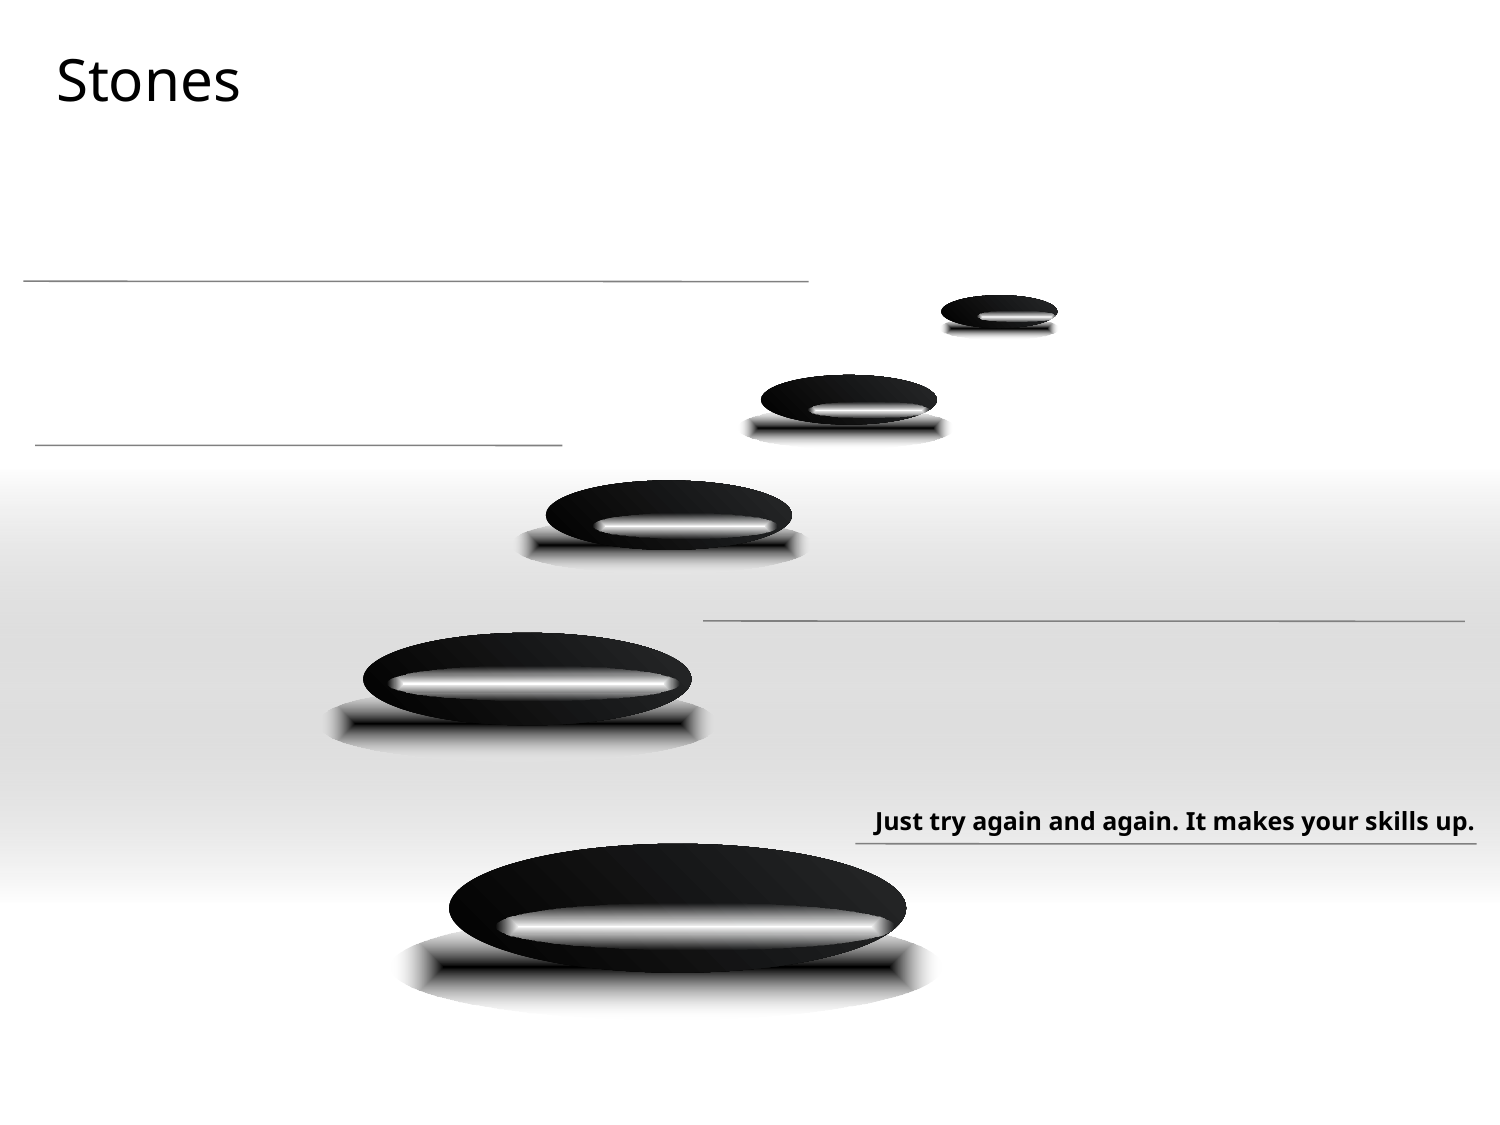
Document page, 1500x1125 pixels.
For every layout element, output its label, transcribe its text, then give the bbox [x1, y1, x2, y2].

text_box [447, 841, 909, 975]
text_box [939, 293, 1060, 331]
text_box [590, 510, 780, 542]
text_box [805, 399, 932, 420]
text_box [735, 411, 956, 451]
text_box [543, 478, 794, 552]
text_box Stones [40, 35, 257, 121]
text_box [758, 372, 939, 427]
text_box [974, 308, 1059, 324]
text_box [508, 523, 815, 576]
text_box [388, 930, 944, 1022]
text_box [937, 321, 1061, 342]
text_box [384, 663, 682, 703]
text_box [361, 630, 694, 728]
text_box [494, 900, 897, 952]
text_box Just try again and again. It makes your skills up. [860, 798, 1491, 844]
text_box [314, 695, 721, 764]
